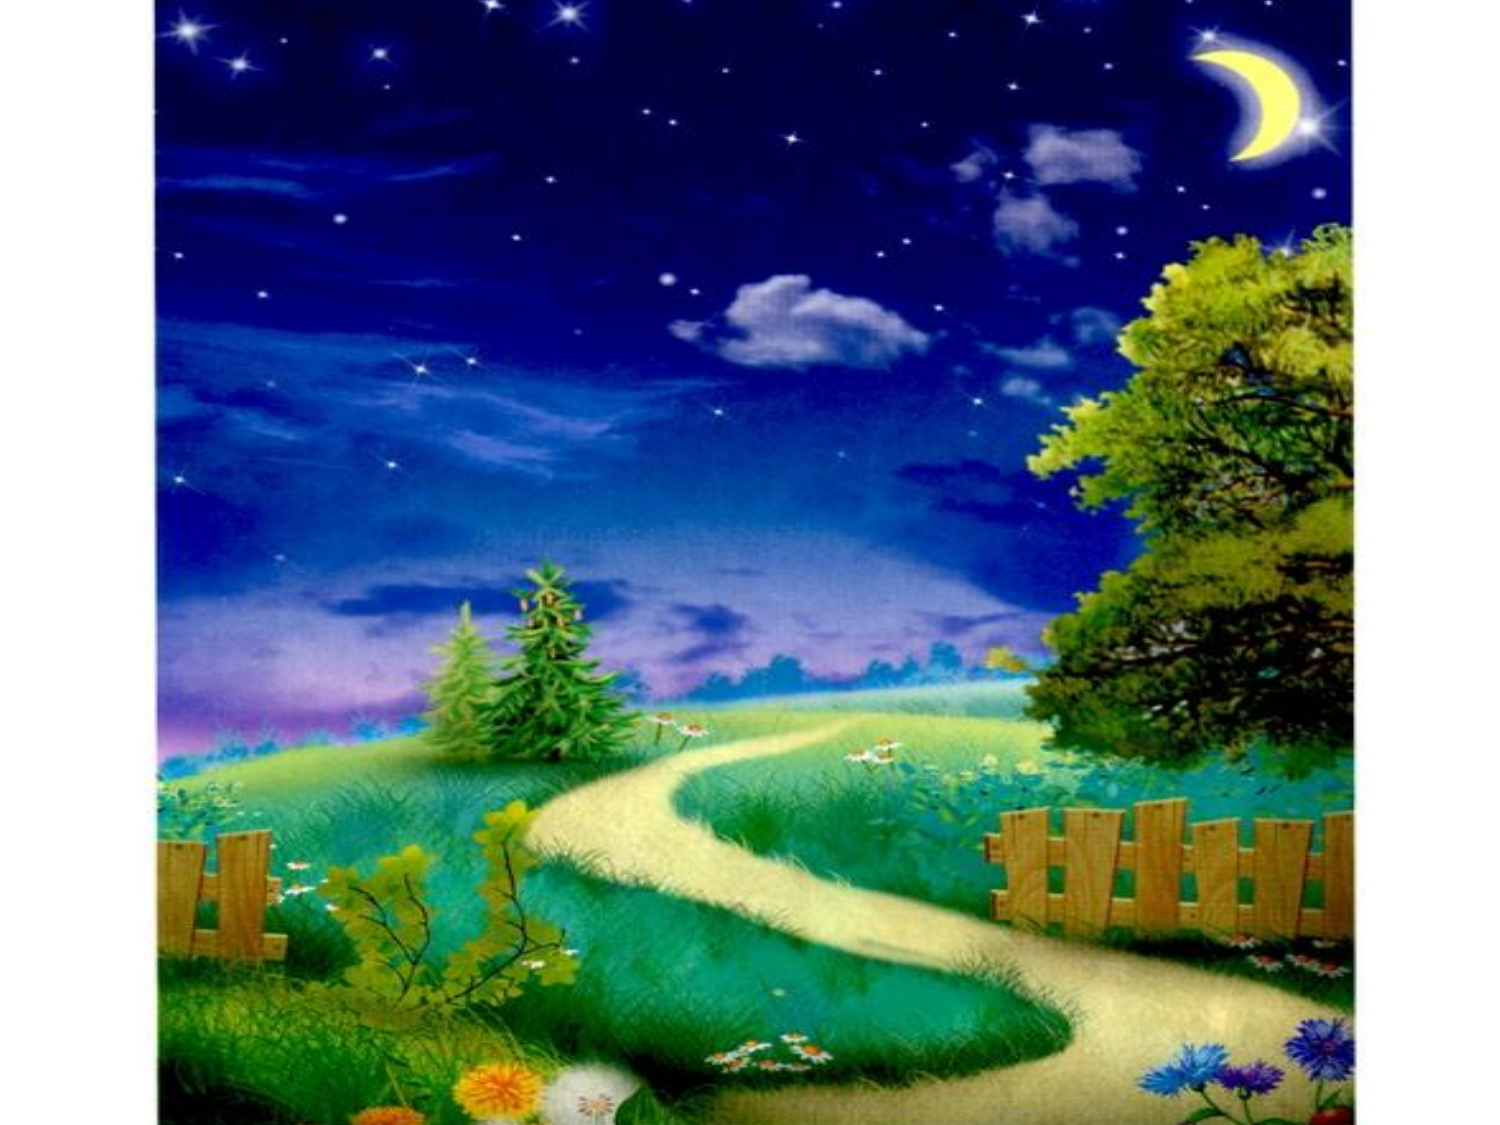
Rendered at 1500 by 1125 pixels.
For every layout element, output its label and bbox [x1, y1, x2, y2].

list [64, 0, 1436, 1125]
